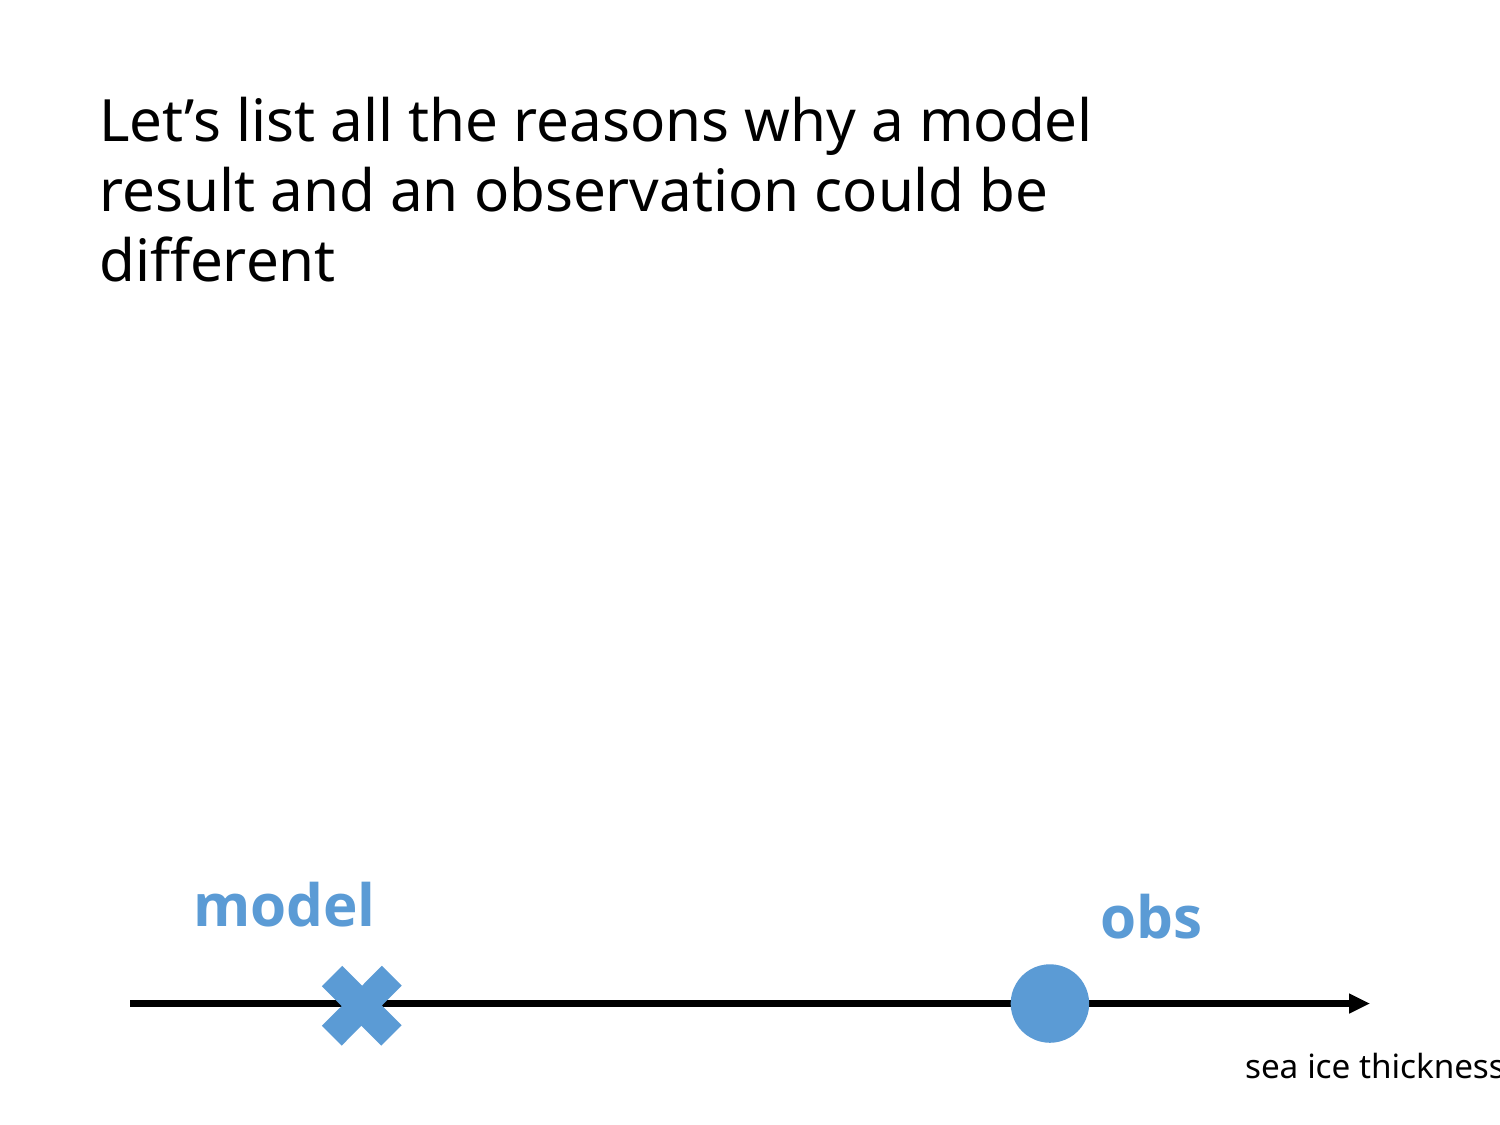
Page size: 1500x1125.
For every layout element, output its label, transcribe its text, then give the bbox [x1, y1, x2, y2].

text_box obs [1085, 873, 1343, 958]
text_box Let’s list all the reasons why a model result and an observation could be different [84, 75, 1212, 301]
text_box [320, 964, 404, 1003]
text_box model [178, 860, 436, 946]
text_box [1009, 963, 1091, 1003]
text_box sea ice thickness [1230, 1037, 1500, 1093]
text_box [320, 1004, 404, 1048]
text_box [1009, 1004, 1091, 1044]
